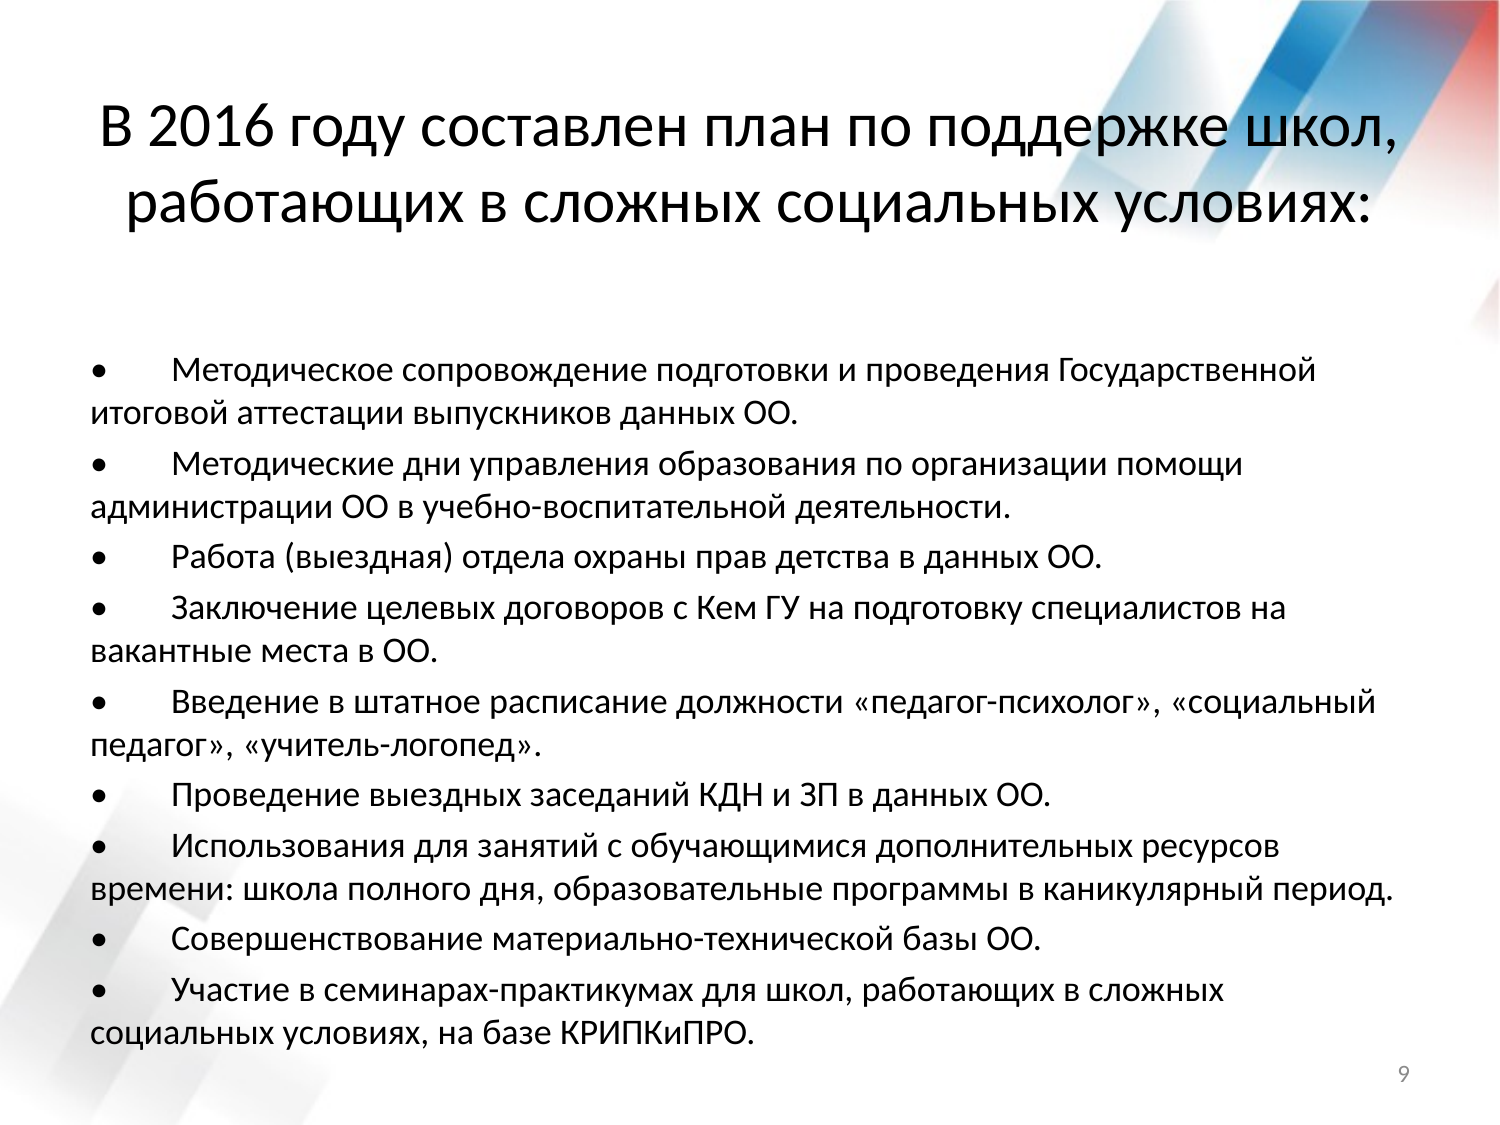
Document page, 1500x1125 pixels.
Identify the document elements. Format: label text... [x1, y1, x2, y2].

title В 2016 году составлен план по поддержке школ, работающих в сложных социальных условиях: [75, 45, 1425, 338]
slide_number 9 [1074, 1042, 1425, 1103]
list • Методическое сопровождение подготовки и проведения Государственной итоговой аттестации выпускников данных ОО. • Методические дни управления образования по организации помощи администрации ОО в учебно-воспитательной деятельности. • Работа (выездная) отдела охраны прав детства в данных ОО. • Заключение целевых договоров с Кем ГУ на подготовку специалистов на вакантные места в ОО. • Введение в штатное расписание должности «педагог-психолог», «социальный педагог», «учитель-логопед». • Проведение выездных заседаний КДН и ЗП в данных ОО. • Использования для занятий с обучающимися дополнительных ресурсов времени: школа полного дня, образовательные программы в каникулярный период. • Совершенствование материально-технической базы ОО. • Участие в семинарах-практикумах для школ, работающих в сложных социальных условиях, на базе КРИПКиПРО. [75, 338, 1425, 1094]
picture [0, 0, 1500, 1125]
